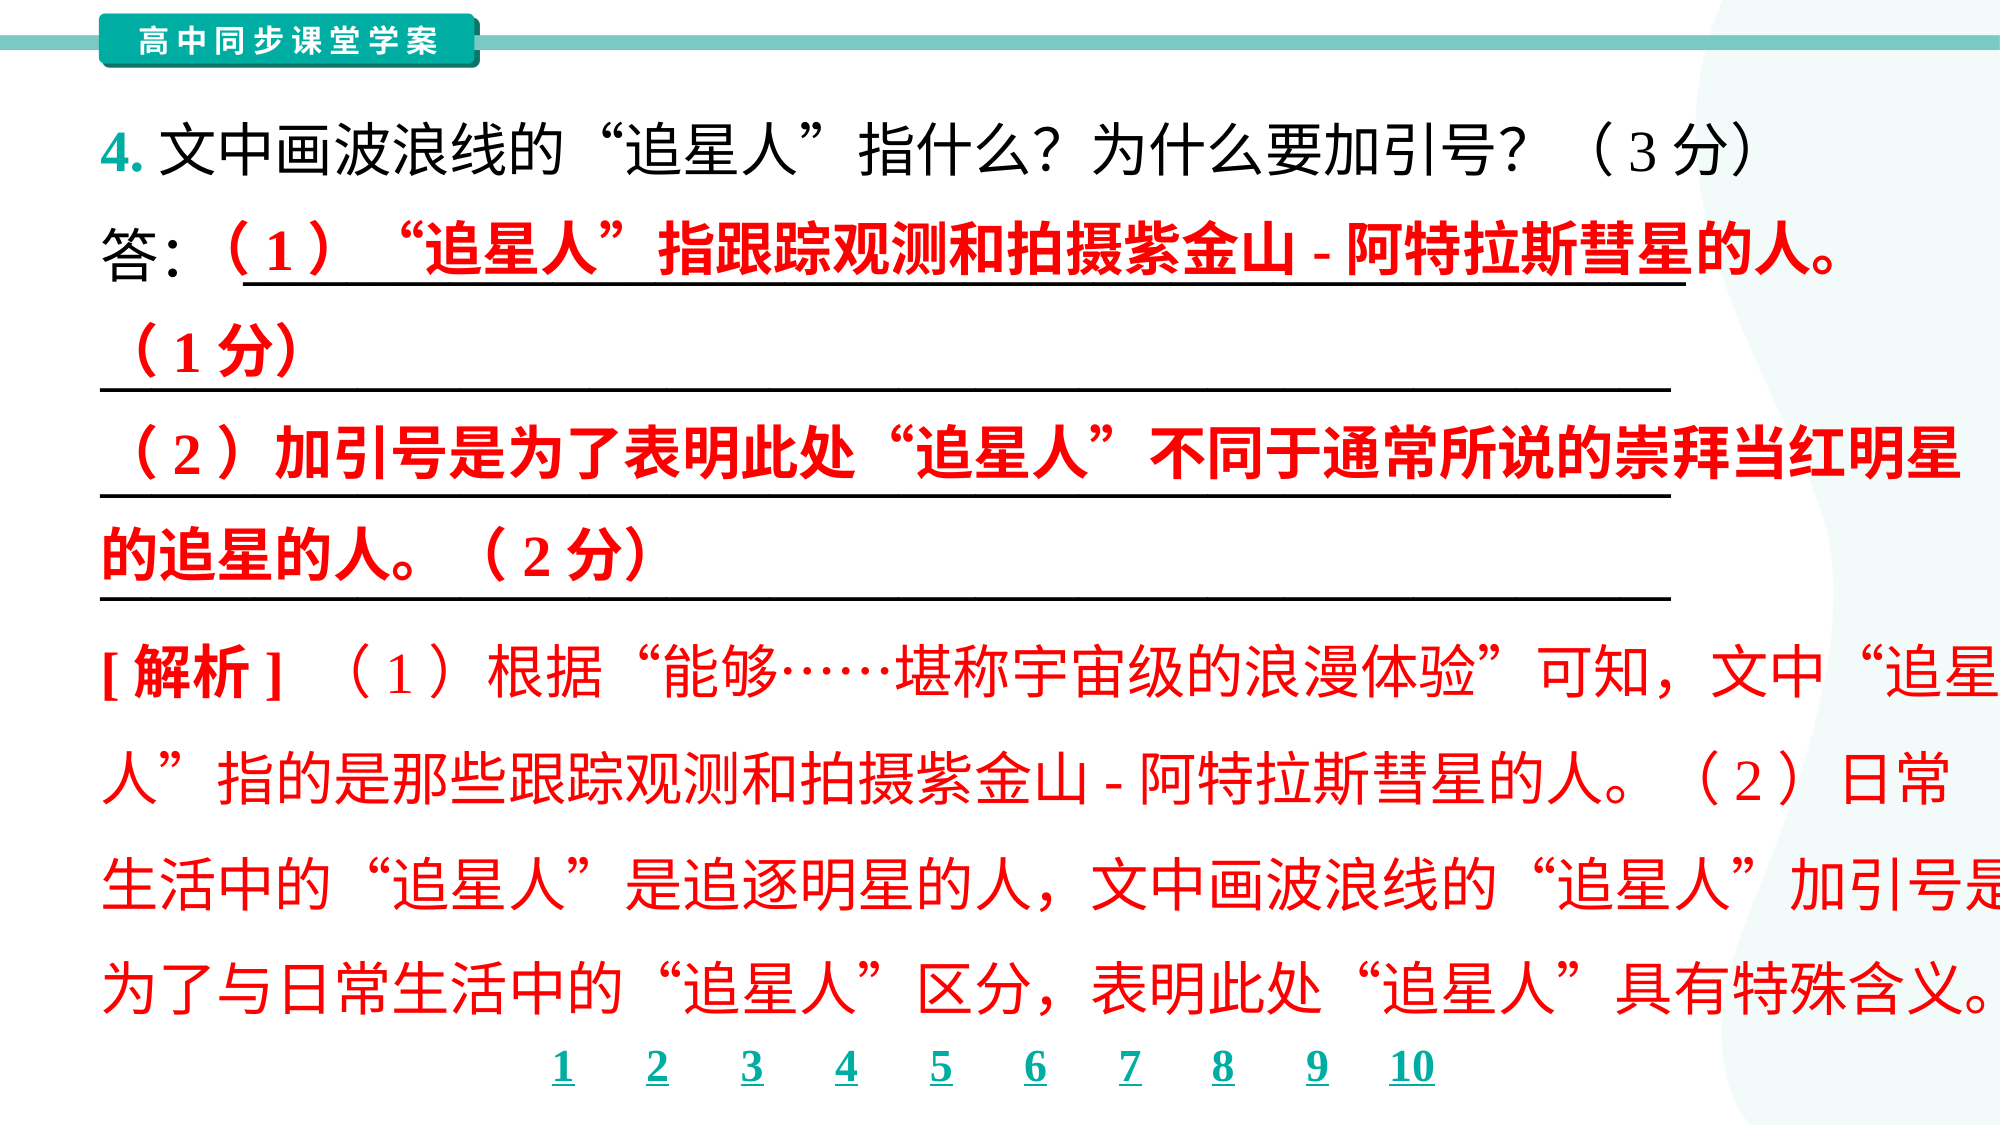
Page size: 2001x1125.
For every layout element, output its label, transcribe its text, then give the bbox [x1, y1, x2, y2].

text_box （1）“追星人”指跟踪观测和拍摄紫金山-阿特拉斯彗星的人。 （1分） （2）加引号是为了表明此处“追星人”不同于通常所说的崇拜当红明星 的追星的人。（2分） [100, 179, 1899, 577]
picture [0, 0, 2000, 1125]
text_box [解析] （1）根据“能够……堪称宇宙级的浪漫体验”可知，文中“追星 人”指的是那些跟踪观测和拍摄紫金山-阿特拉斯彗星的人。（2）日常 生活中的“追星人”是追逐明星的人，文中画波浪线的“追星人”加引号是 为了与日常生活中的“追星人”区分，表明此处“追星人”具有特殊含义。 [100, 599, 1899, 1012]
text_box 4.文中画波浪线的“追星人”指什么？为什么要加引号？（3分） 答： ________________________________________________________ _____________________________________________________________ _____________________________________________________________ _____________________________________________________________ [100, 577, 1899, 589]
text_box 4.文中画波浪线的“追星人”指什么？为什么要加引号？（3分） 答： ________________________________________________________ _____________________________________________________________ _____________________________________________________________ _____________________________________________________________ [100, 76, 1899, 179]
